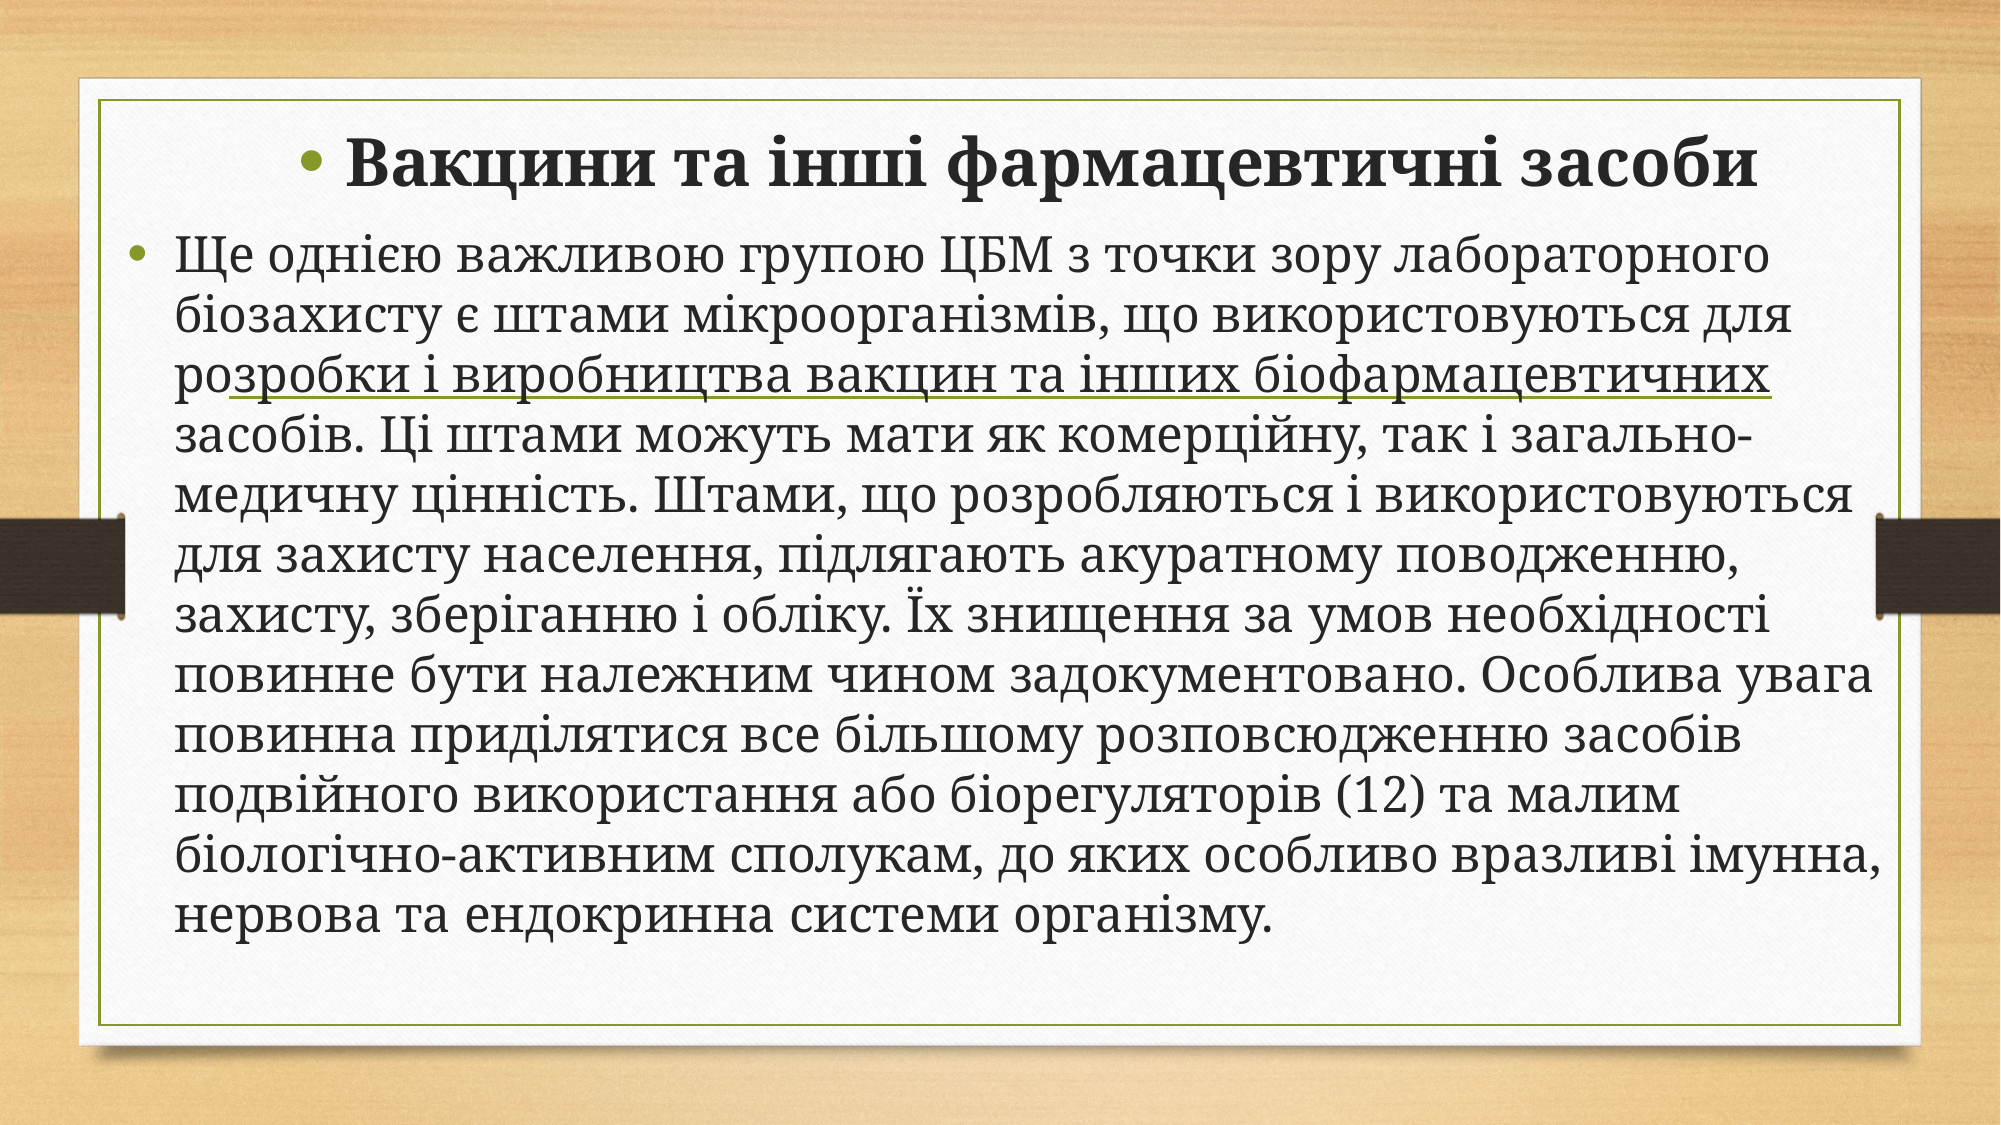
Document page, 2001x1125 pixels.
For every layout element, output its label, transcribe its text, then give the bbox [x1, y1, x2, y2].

picture [0, 0, 2001, 1125]
list Вакцини та інші фармацевтичні засоби Ще однією важливою групою ЦБМ з точки зору лабораторного біозахисту є штами мікроорганізмів, що використовуються для розробки і виробництва вакцин та інших біофармацевтичних засобів. Ці штами можуть мати як комерційну, так і загально-медичну цінність. Штами, що розробляються і використовуються для захисту населення, підлягають акуратному поводженню, захисту, зберіганню і обліку. Їх знищення за умов необхідності повинне бути належним чином задокументовано. Особлива увага повинна приділятися все більшому розповсюдженню засобів подвійного використання або біорегуляторів (12) та малим біологічно-активним сполукам, до яких особливо вразливі імунна, нервова та ендокринна системи організму. [112, 112, 1963, 1073]
